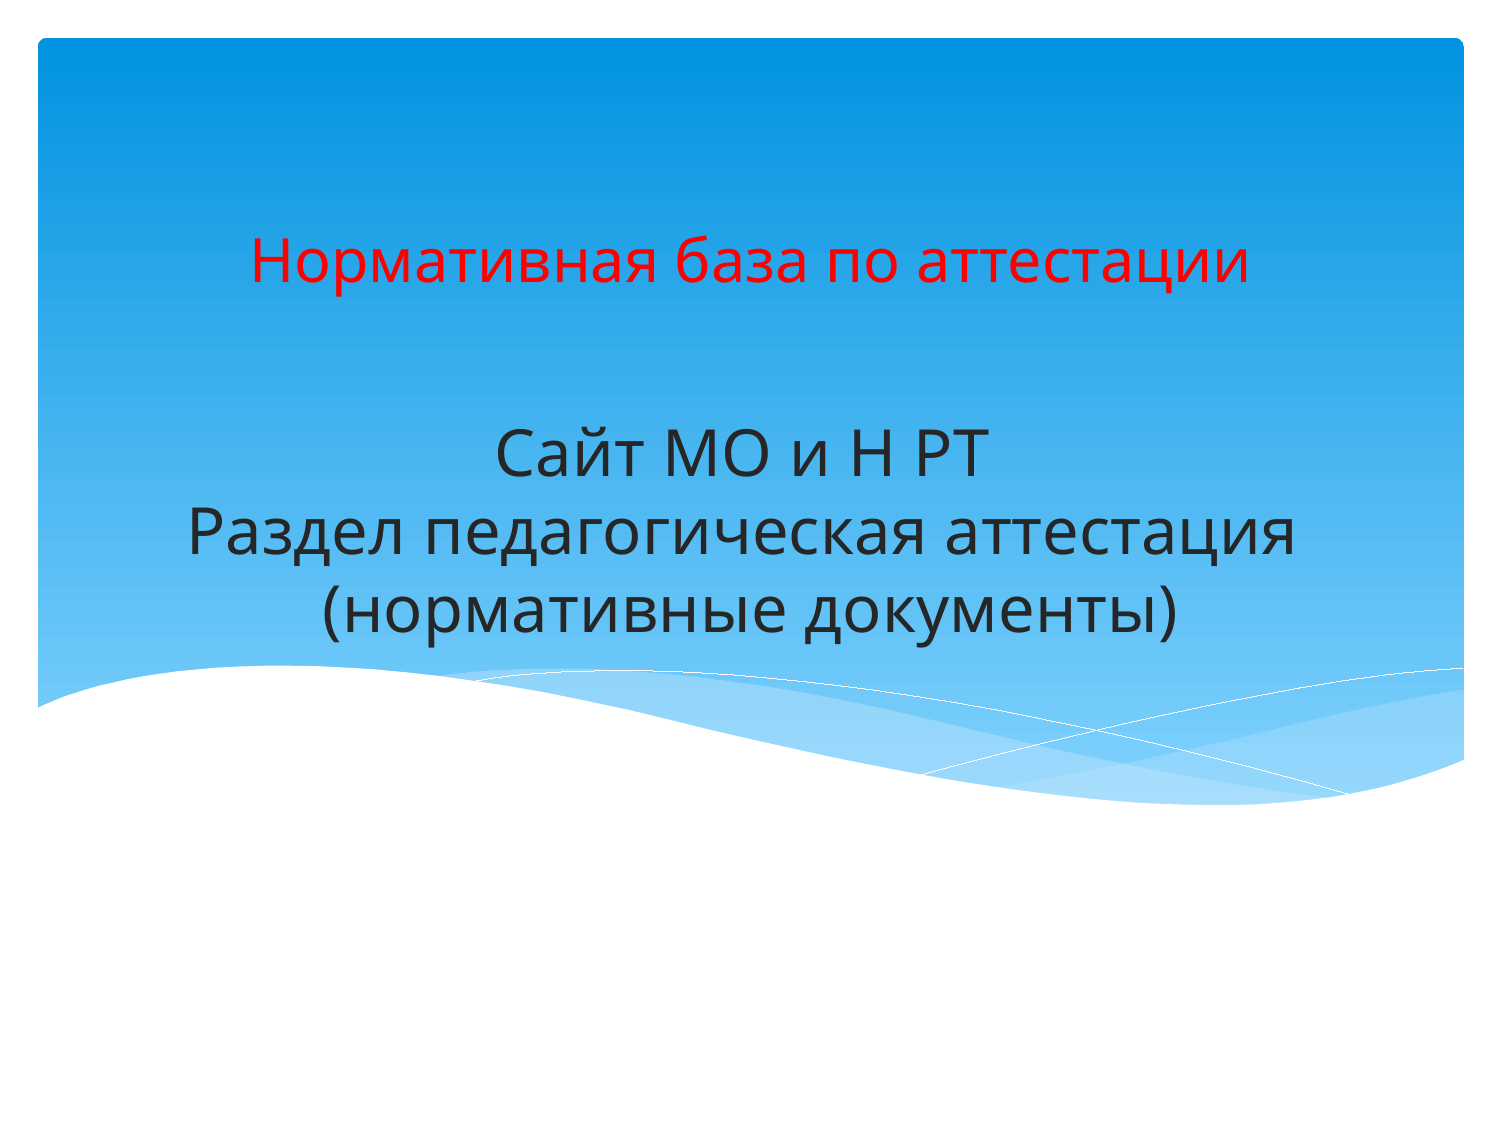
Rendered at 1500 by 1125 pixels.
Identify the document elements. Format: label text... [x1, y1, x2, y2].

list Нормативная база по аттестации [224, 149, 1278, 303]
title Сайт МО и Н РТ Раздел педагогическая аттестация (нормативные документы) [113, 404, 1389, 655]
